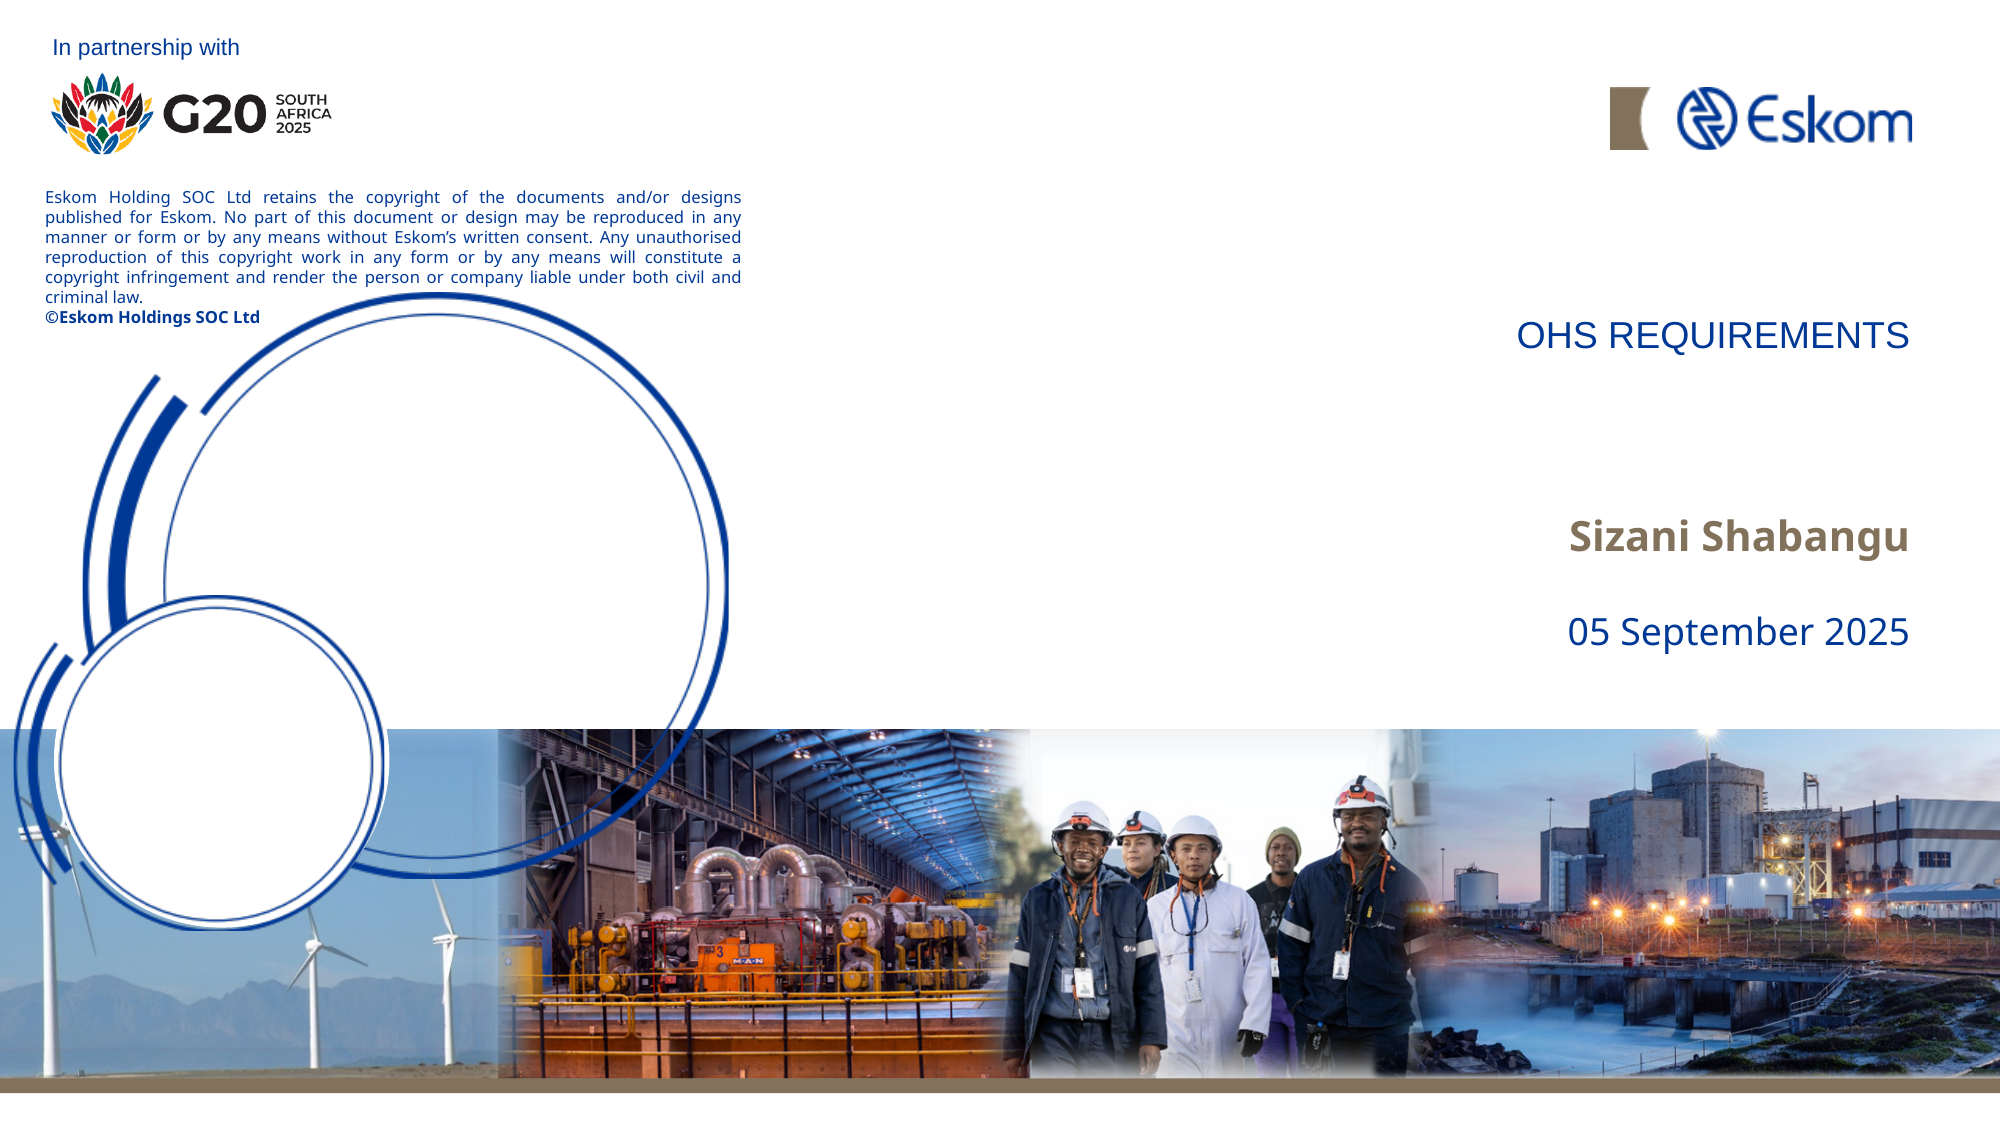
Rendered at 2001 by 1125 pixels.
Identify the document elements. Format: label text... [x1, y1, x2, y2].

picture [0, 315, 2000, 1078]
list 05 September 2025 [757, 601, 1926, 655]
title OHS REQUIREMENTS [757, 252, 1926, 364]
subtitle Sizani Shabangu [757, 502, 1926, 562]
picture [50, 72, 337, 155]
